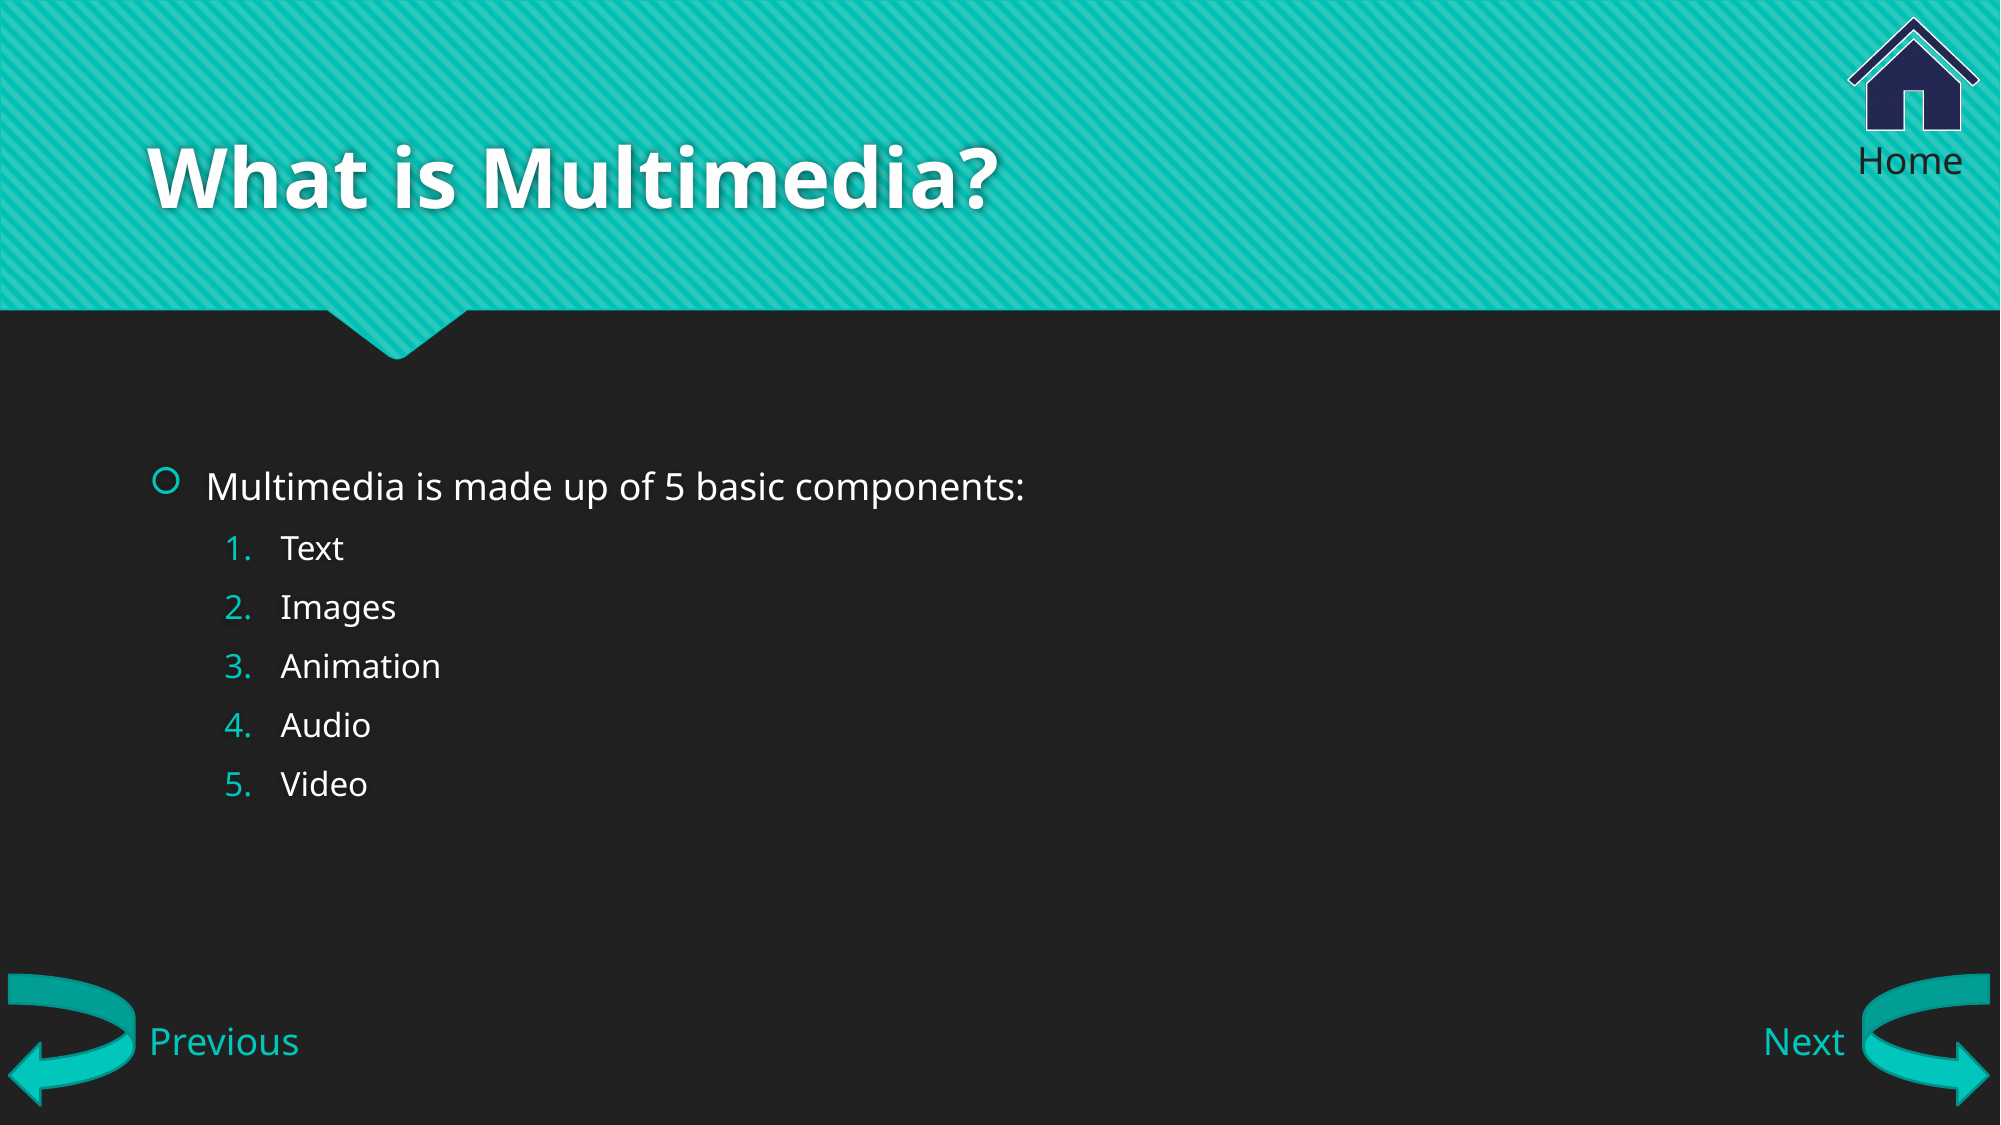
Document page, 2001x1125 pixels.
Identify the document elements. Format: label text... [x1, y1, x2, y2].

list Multimedia is made up of 5 basic components: Text Images Animation Audio Video [134, 364, 1866, 962]
text_box [1864, 973, 1991, 1107]
text_box Next [1748, 1010, 1864, 1071]
picture [1838, 0, 1989, 149]
text_box [7, 973, 134, 1107]
text_box Home [1842, 149, 1985, 190]
text_box Previous [134, 1010, 322, 1071]
title What is Multimedia? [132, 73, 1868, 233]
